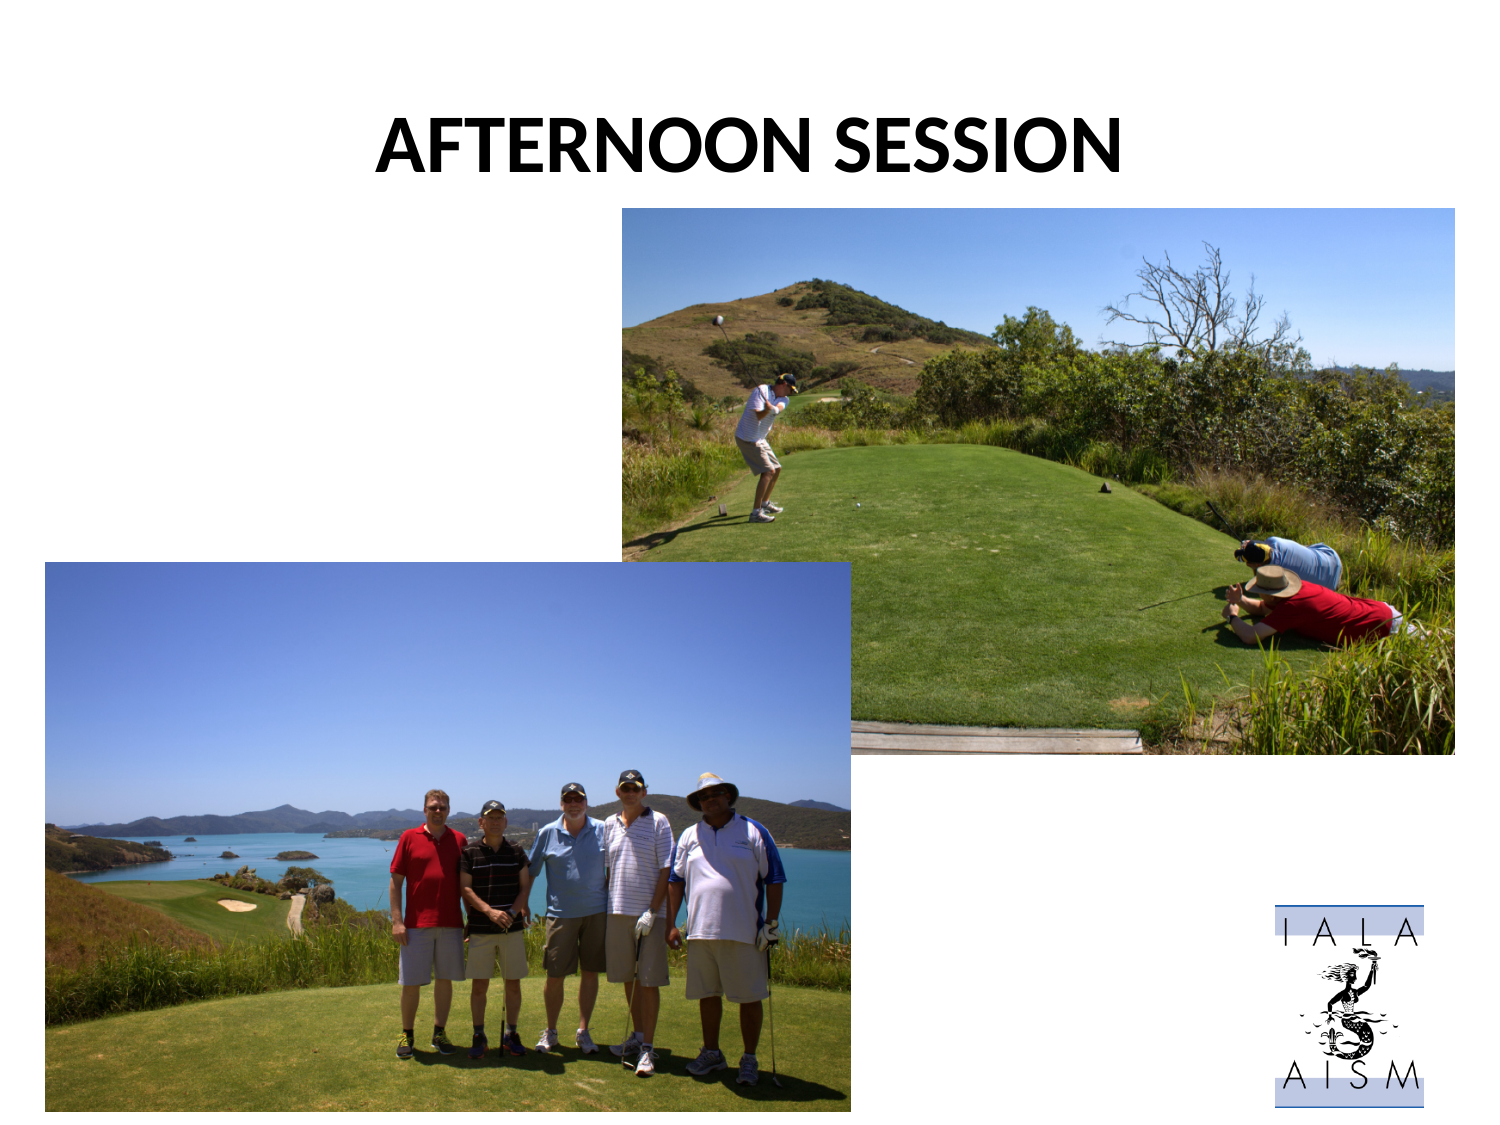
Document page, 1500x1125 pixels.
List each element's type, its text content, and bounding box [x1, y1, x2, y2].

picture [45, 207, 1455, 1112]
picture [1275, 905, 1424, 1108]
title AFTERNOON SESSION [75, 45, 1425, 233]
